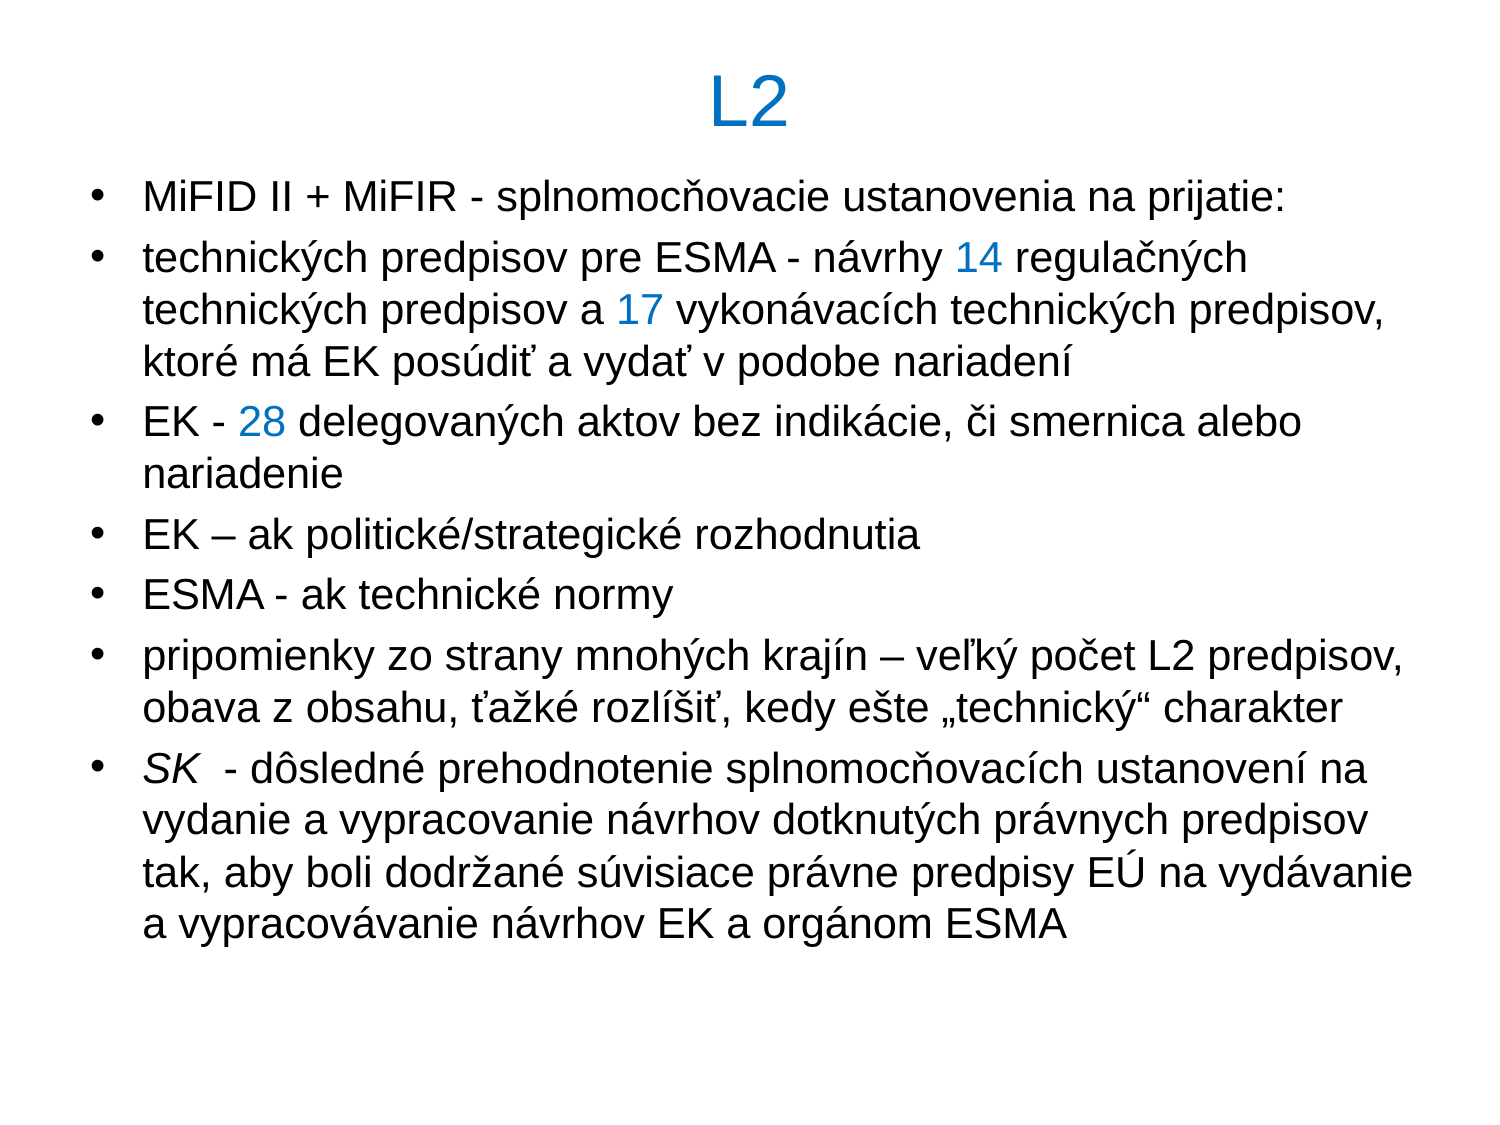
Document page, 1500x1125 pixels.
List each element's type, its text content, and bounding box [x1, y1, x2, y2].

title L2 [75, 45, 1425, 149]
list MiFID II + MiFIR - splnomocňovacie ustanovenia na prijatie: technických predpisov pre ESMA - návrhy 14 regulačných technických predpisov a 17 vykonávacích technických predpisov, ktoré má EK posúdiť a vydať v podobe nariadení EK - 28 delegovaných aktov bez indikácie, či smernica alebo nariadenie EK – ak politické/strategické rozhodnutia ESMA - ak technické normy pripomienky zo strany mnohých krajín – veľký počet L2 predpisov, obava z obsahu, ťažké rozlíšiť, kedy ešte „technický“ charakter SK - dôsledné prehodnotenie splnomocňovacích ustanovení na vydanie a vypracovanie návrhov dotknutých právnych predpisov tak, aby boli dodržané súvisiace právne predpisy EÚ na vydávanie a vypracovávanie návrhov EK a orgánom ESMA [75, 160, 1447, 1005]
